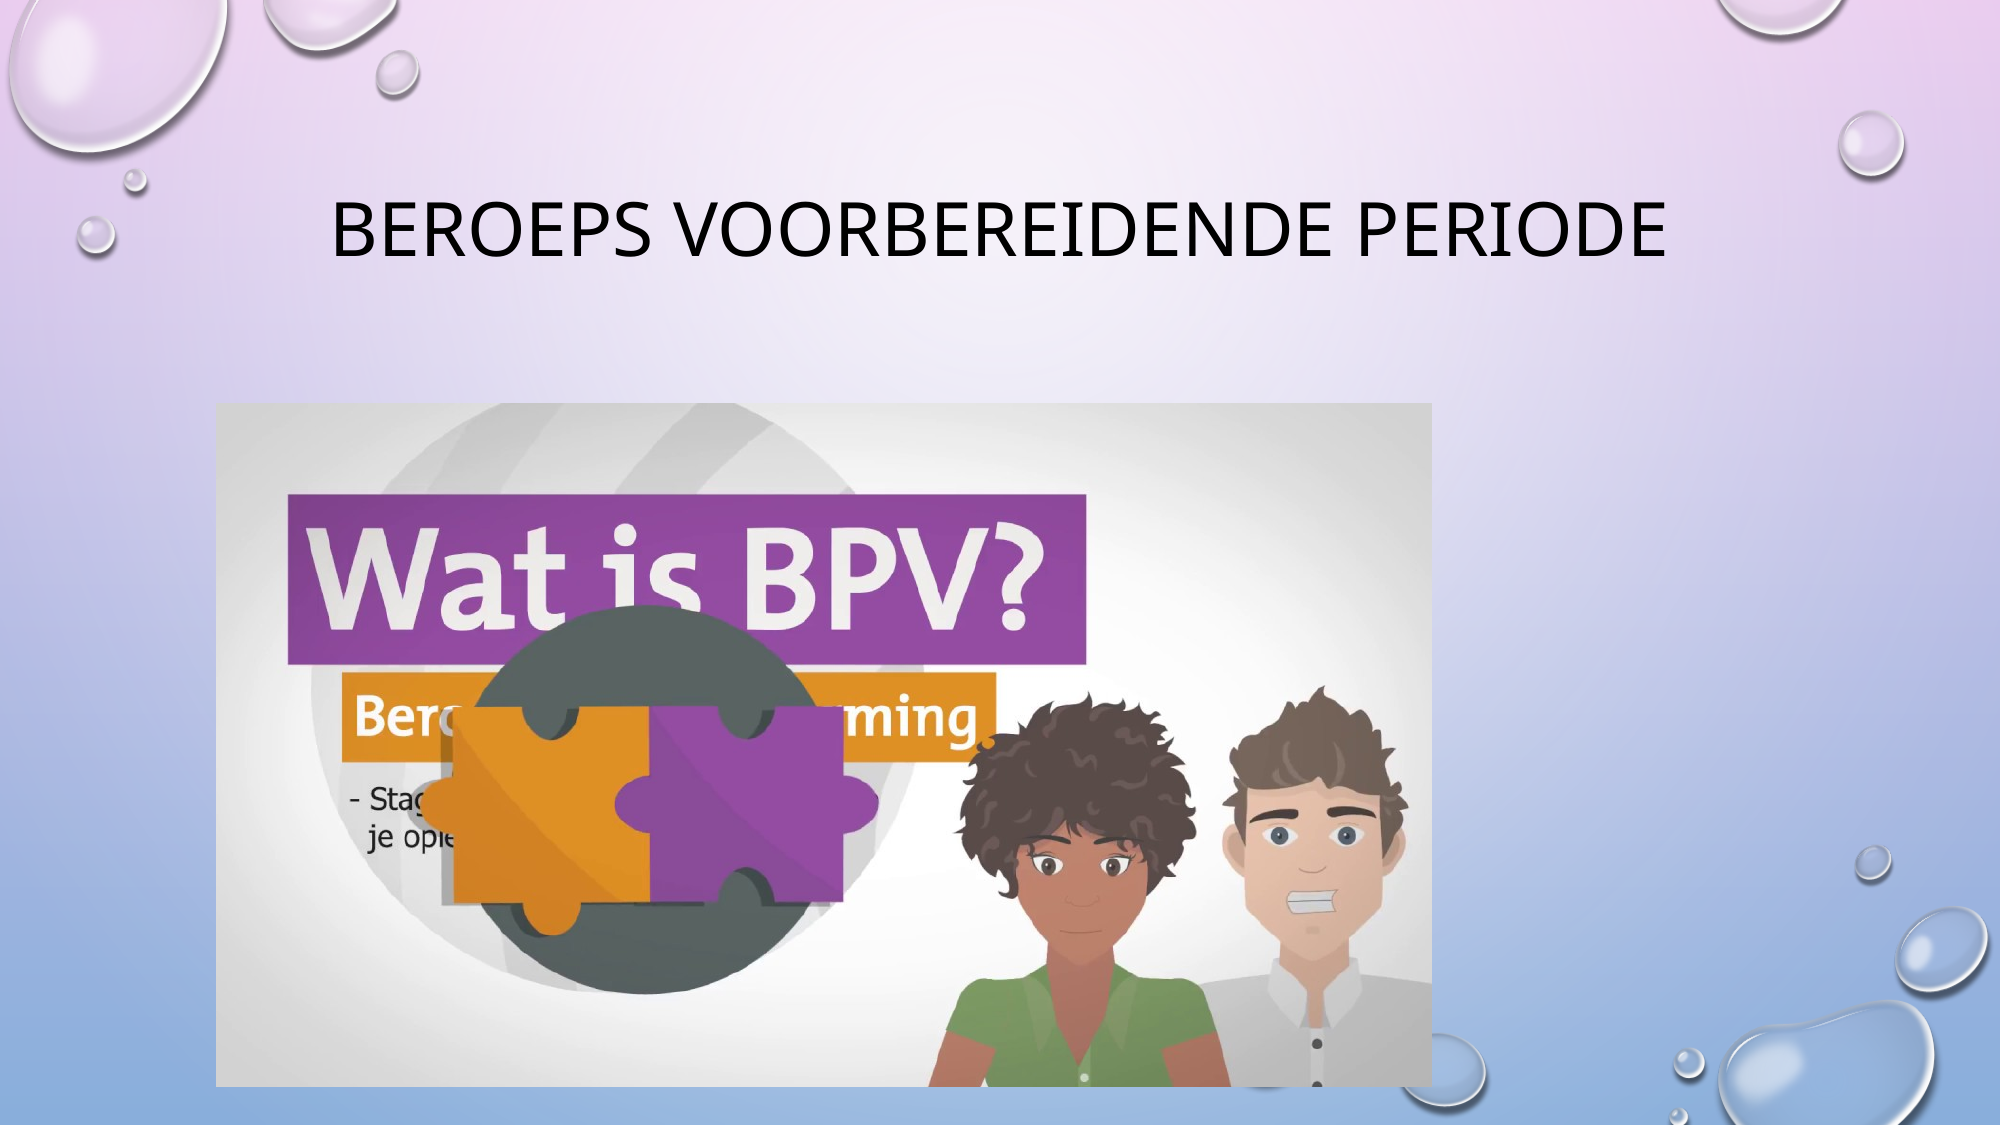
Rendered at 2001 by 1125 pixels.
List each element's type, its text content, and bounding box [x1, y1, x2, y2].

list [216, 403, 1432, 1087]
picture [0, 0, 2000, 1125]
title Beroeps voorbereidende periode [149, 101, 1851, 364]
